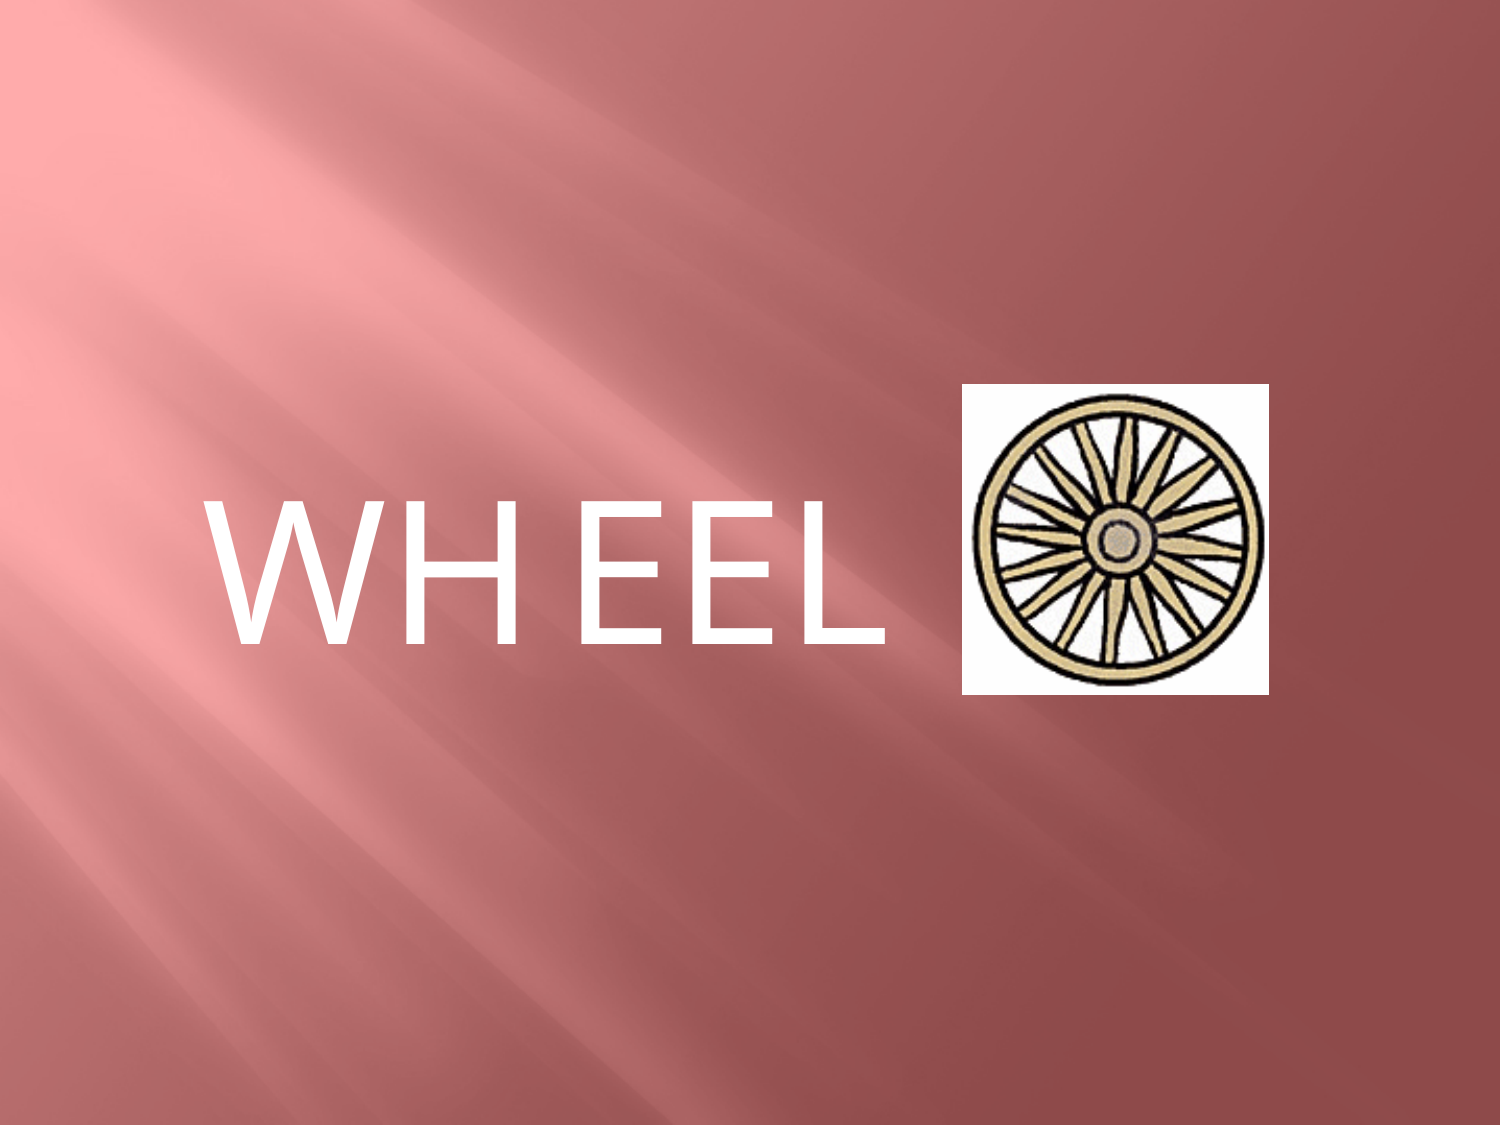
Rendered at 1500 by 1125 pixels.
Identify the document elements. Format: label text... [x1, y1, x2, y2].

text_box WH [186, 437, 547, 693]
text_box EEL [547, 437, 905, 693]
picture [961, 384, 1269, 696]
